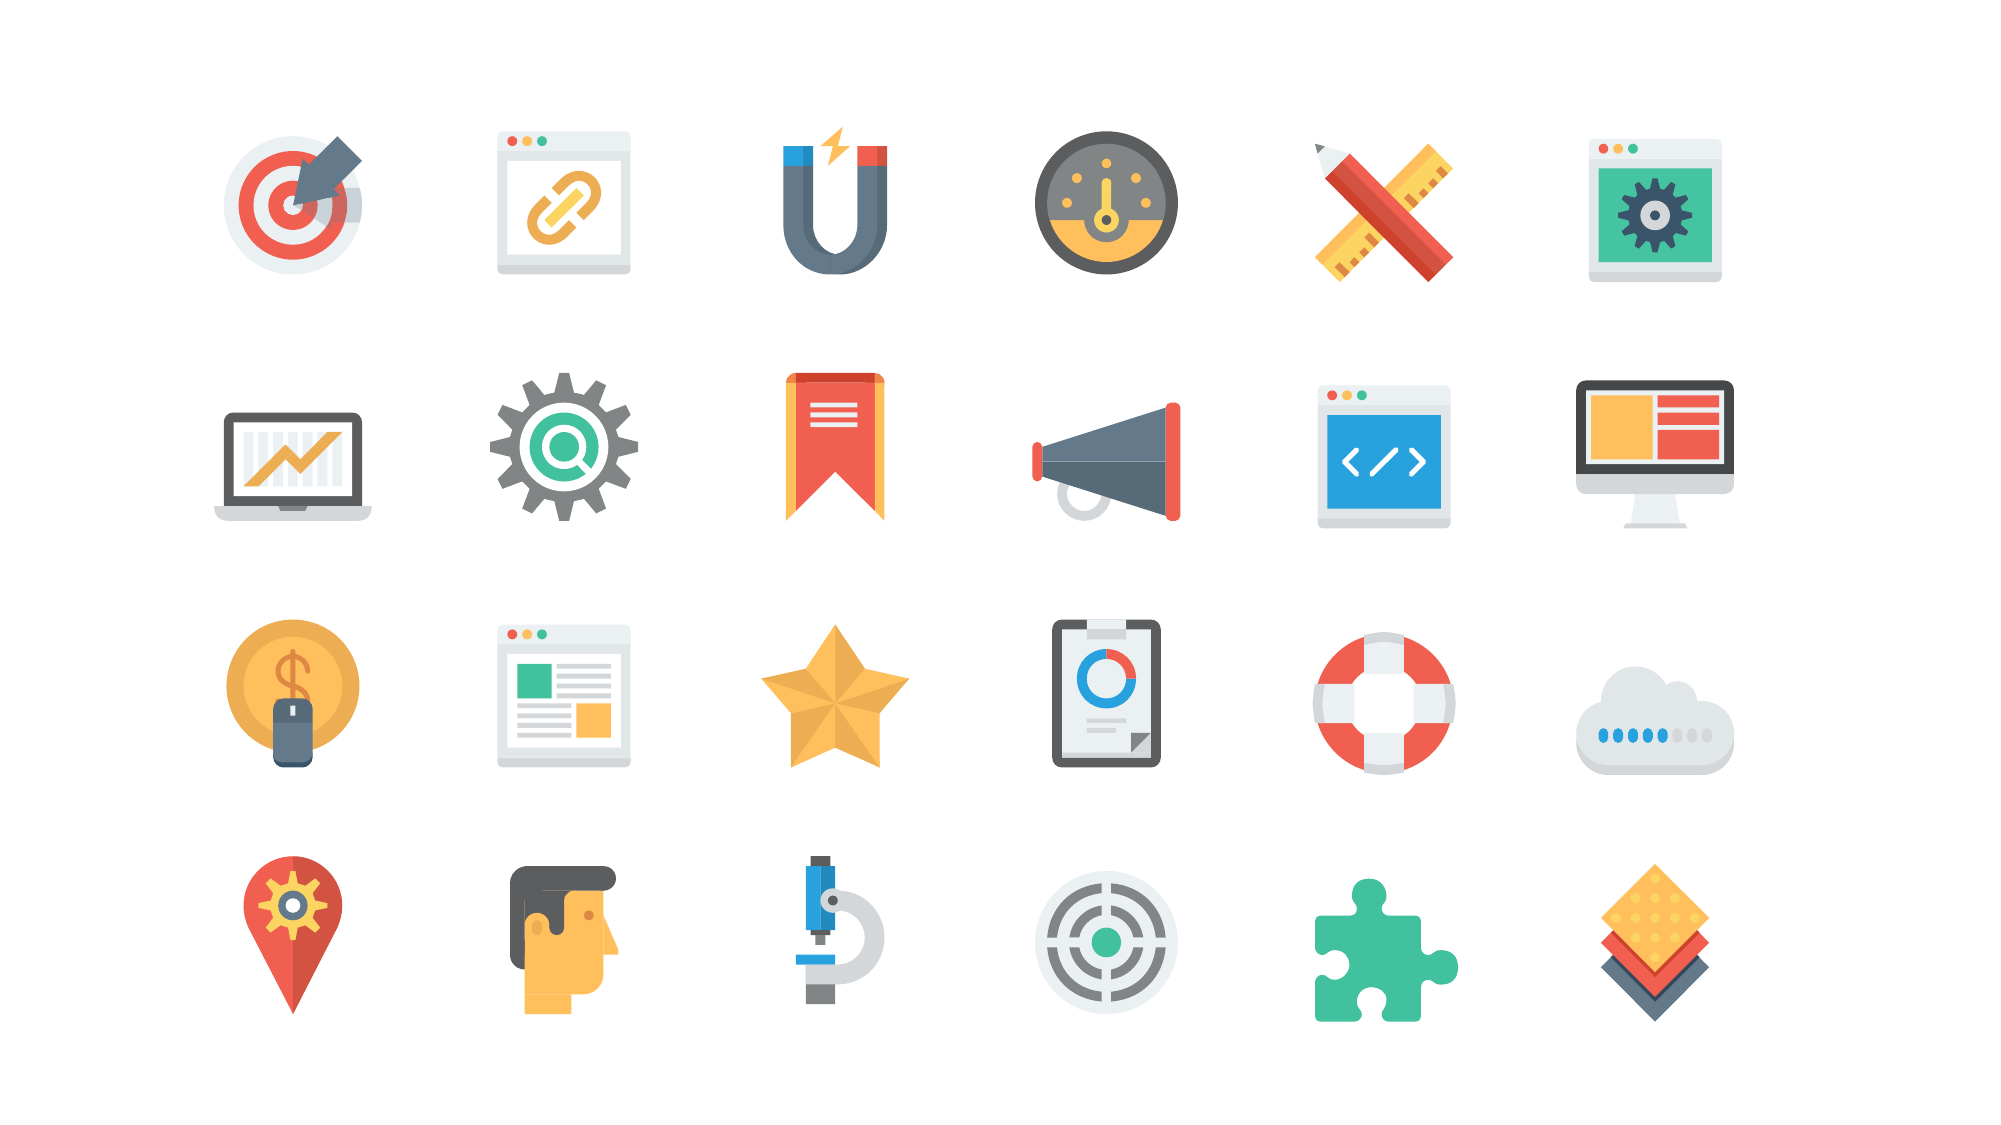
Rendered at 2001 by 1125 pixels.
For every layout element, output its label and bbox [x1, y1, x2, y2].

text_box [1576, 380, 1734, 529]
text_box [1312, 632, 1456, 776]
text_box [1588, 138, 1722, 283]
text_box [1034, 870, 1178, 1015]
text_box [223, 136, 363, 275]
text_box [1032, 402, 1181, 521]
text_box [783, 126, 888, 275]
text_box [243, 856, 343, 1015]
text_box [1034, 131, 1178, 275]
text_box [1315, 878, 1459, 1022]
text_box [214, 412, 372, 521]
text_box [1576, 666, 1734, 776]
text_box [490, 372, 639, 521]
text_box [1052, 619, 1161, 768]
text_box [761, 624, 910, 768]
text_box [1315, 143, 1454, 283]
text_box [1317, 385, 1451, 529]
text_box [226, 619, 360, 768]
text_box [497, 131, 631, 275]
text_box [497, 624, 631, 768]
text_box [509, 866, 619, 1015]
text_box [795, 856, 885, 1005]
text_box [1600, 863, 1710, 1022]
text_box [785, 372, 885, 521]
